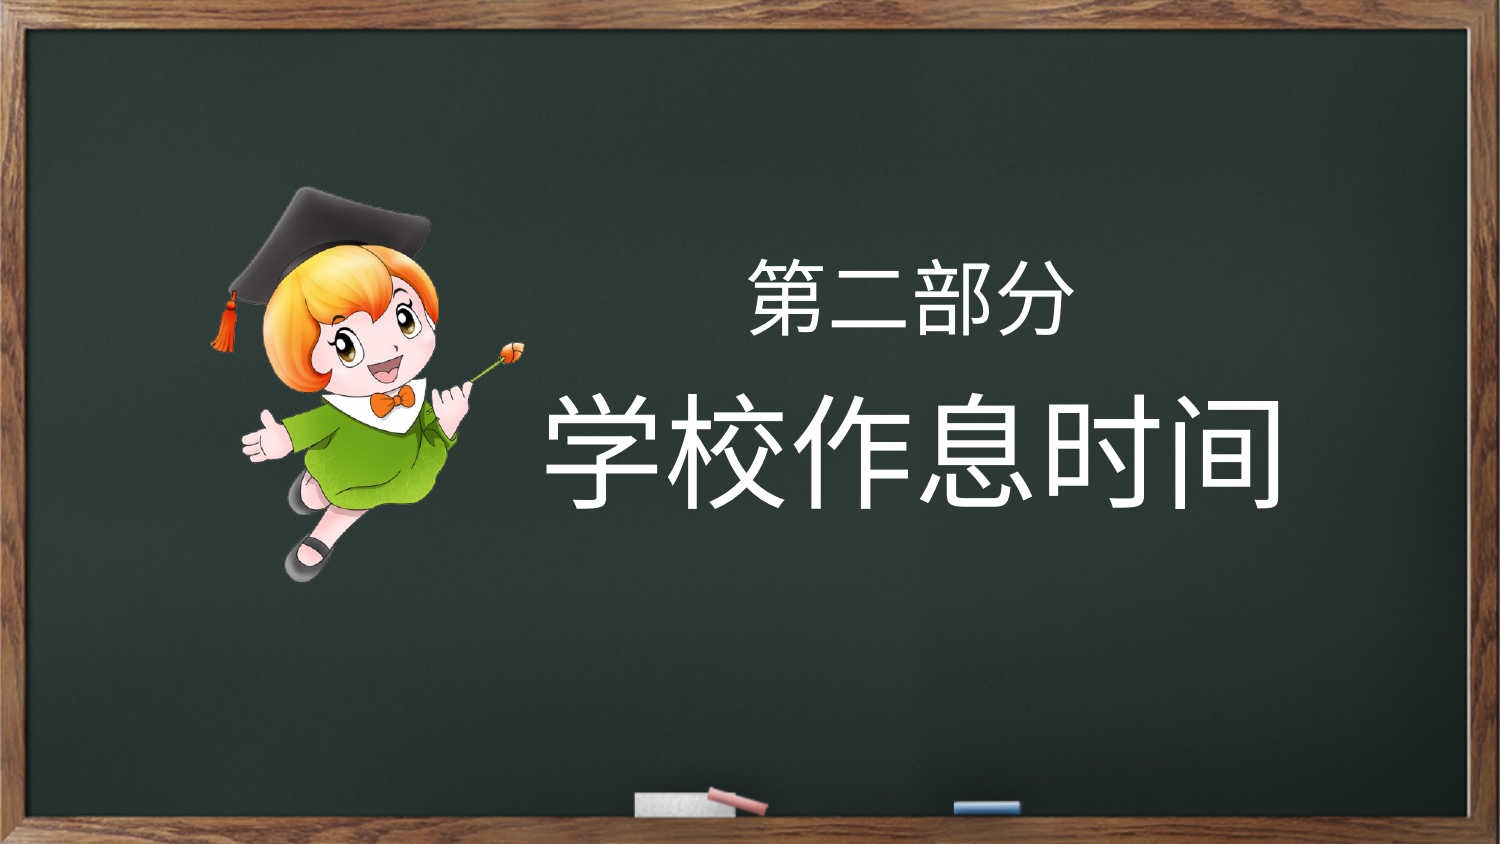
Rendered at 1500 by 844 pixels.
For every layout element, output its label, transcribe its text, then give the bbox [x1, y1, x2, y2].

text_box 学校作息时间 [541, 367, 1320, 532]
text_box 第二部分 [638, 238, 1184, 354]
picture [0, 0, 1500, 844]
